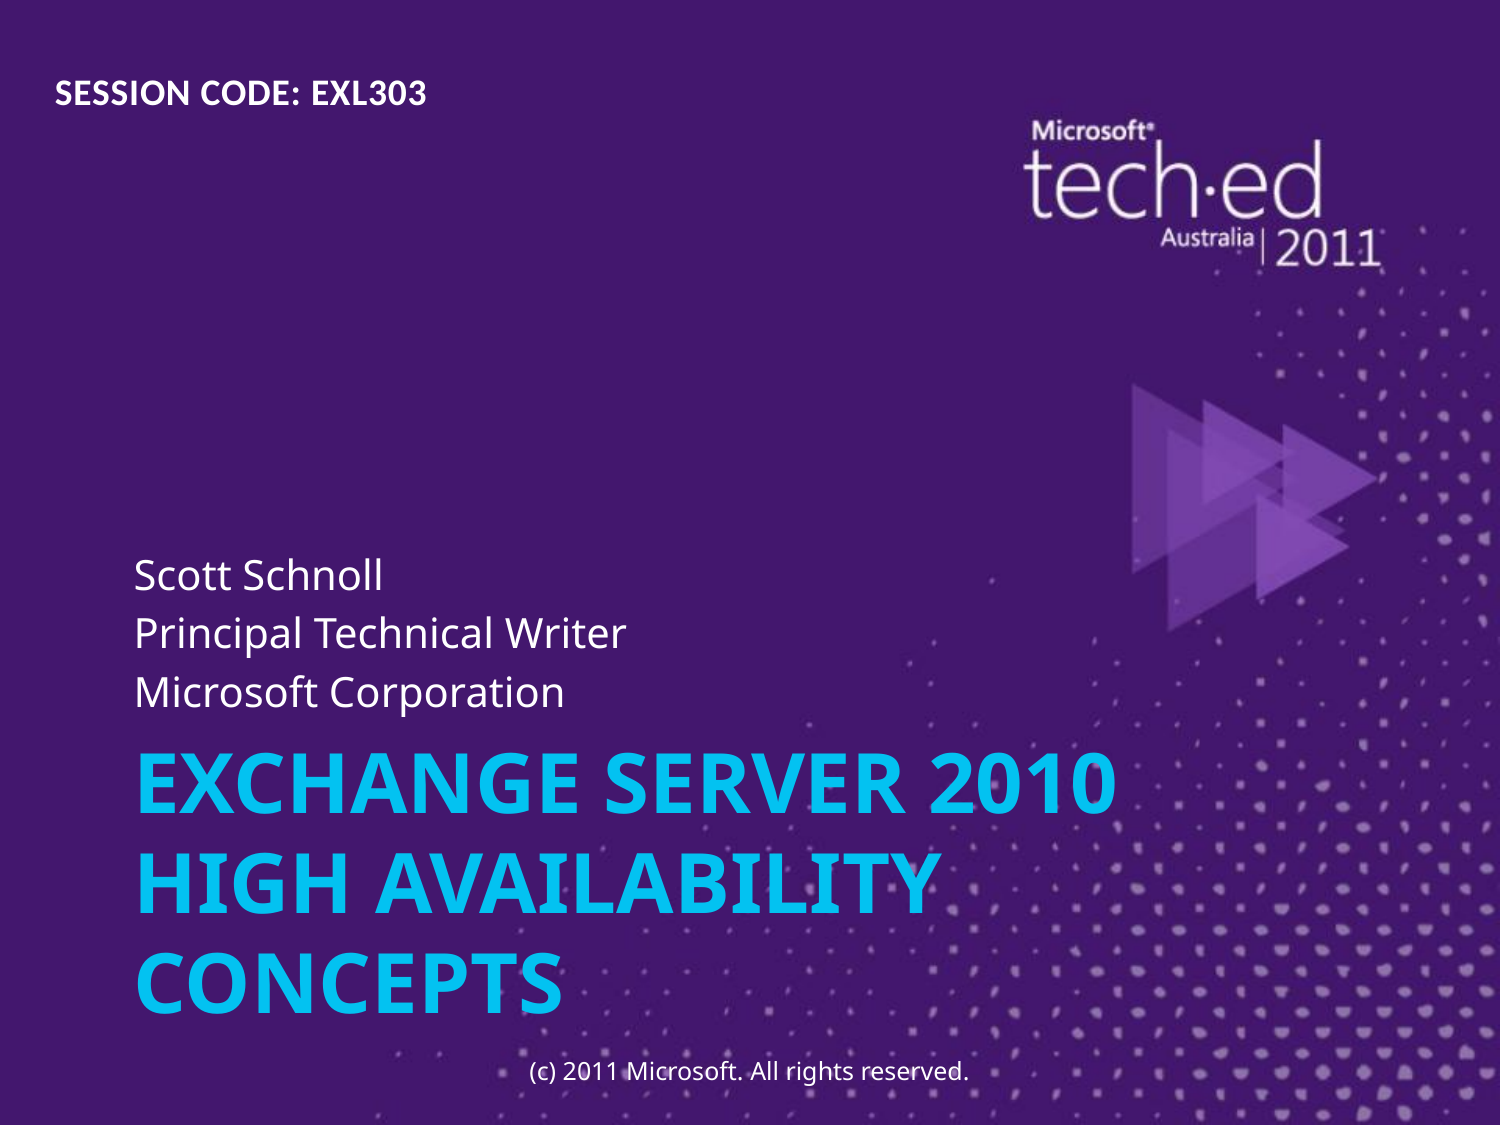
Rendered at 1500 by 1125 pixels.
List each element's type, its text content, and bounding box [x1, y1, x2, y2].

text_box SESSION CODE: EXL303 [54, 73, 647, 114]
picture [0, 0, 1500, 1125]
list Scott Schnoll Principal Technical Writer Microsoft Corporation [118, 476, 1394, 723]
title Exchange server 2010 high availability concepts [118, 723, 1394, 947]
footer (c) 2011 Microsoft. All rights reserved. [512, 1042, 988, 1103]
